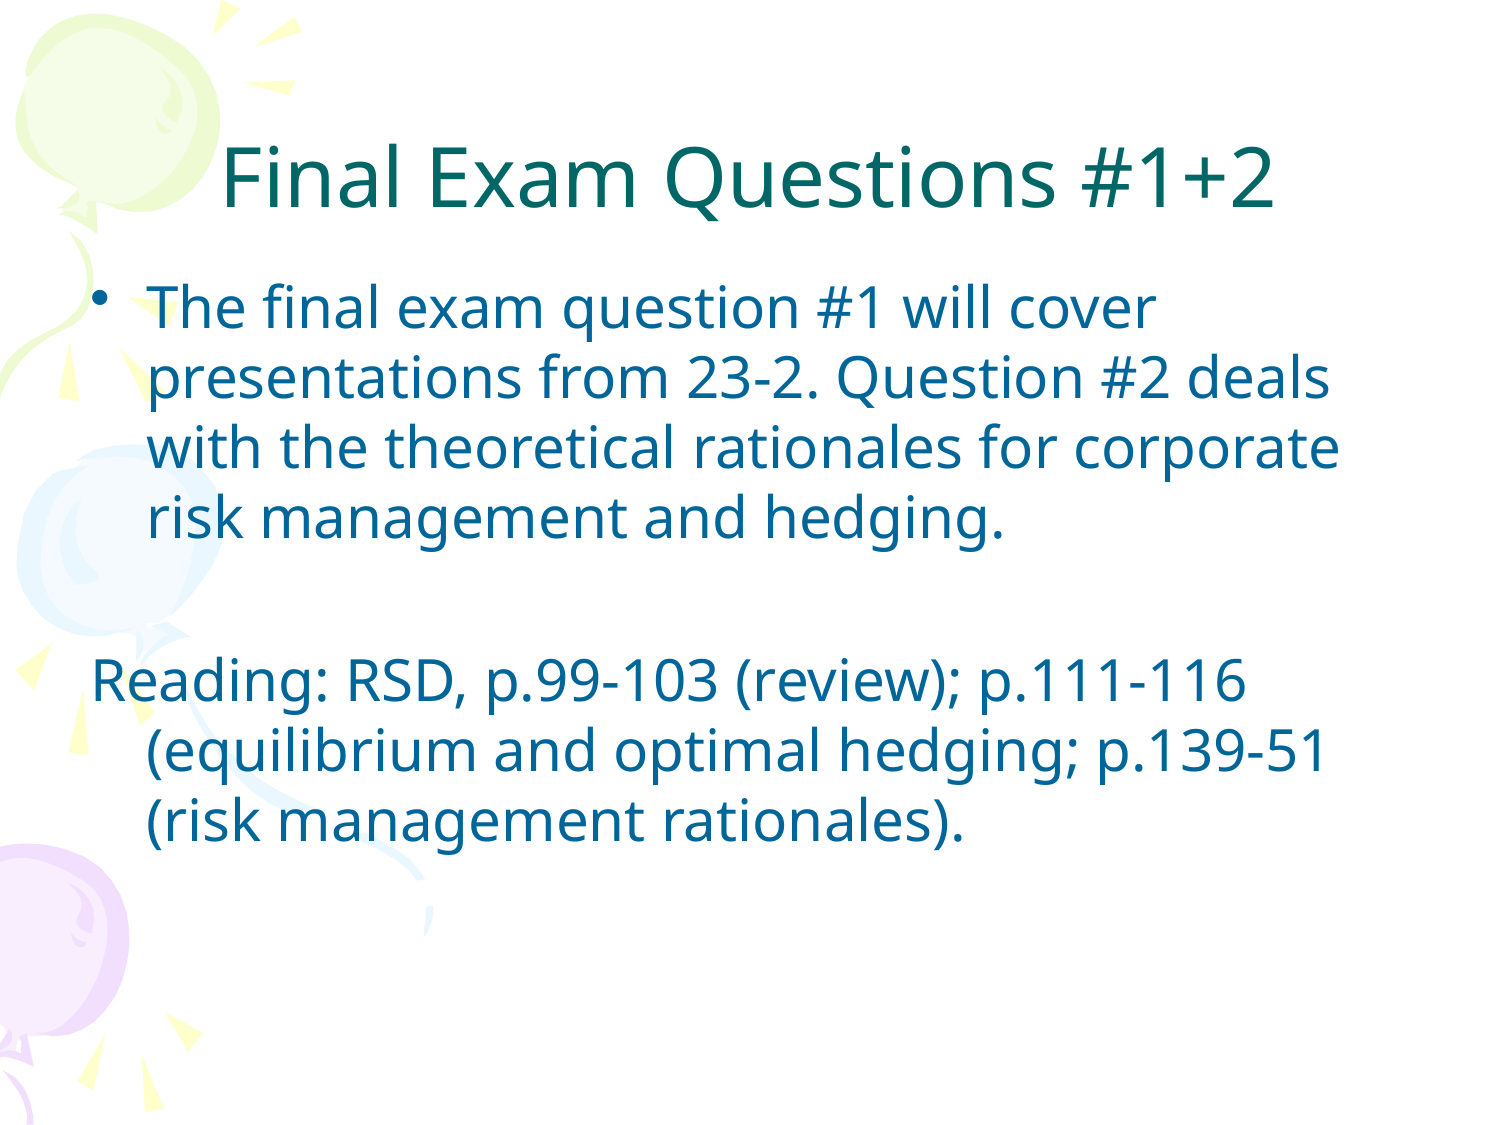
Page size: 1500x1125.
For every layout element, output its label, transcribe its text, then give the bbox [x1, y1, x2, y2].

title Final Exam Questions #1+2 [72, 16, 1425, 233]
list The final exam question #1 will cover presentations from 23-2. Question #2 deals with the theoretical rationales for corporate risk management and hedging. Reading: RSD, p.99-103 (review); p.111-116 (equilibrium and optimal hedging; p.139-51 (risk management rationales). [75, 262, 1425, 994]
